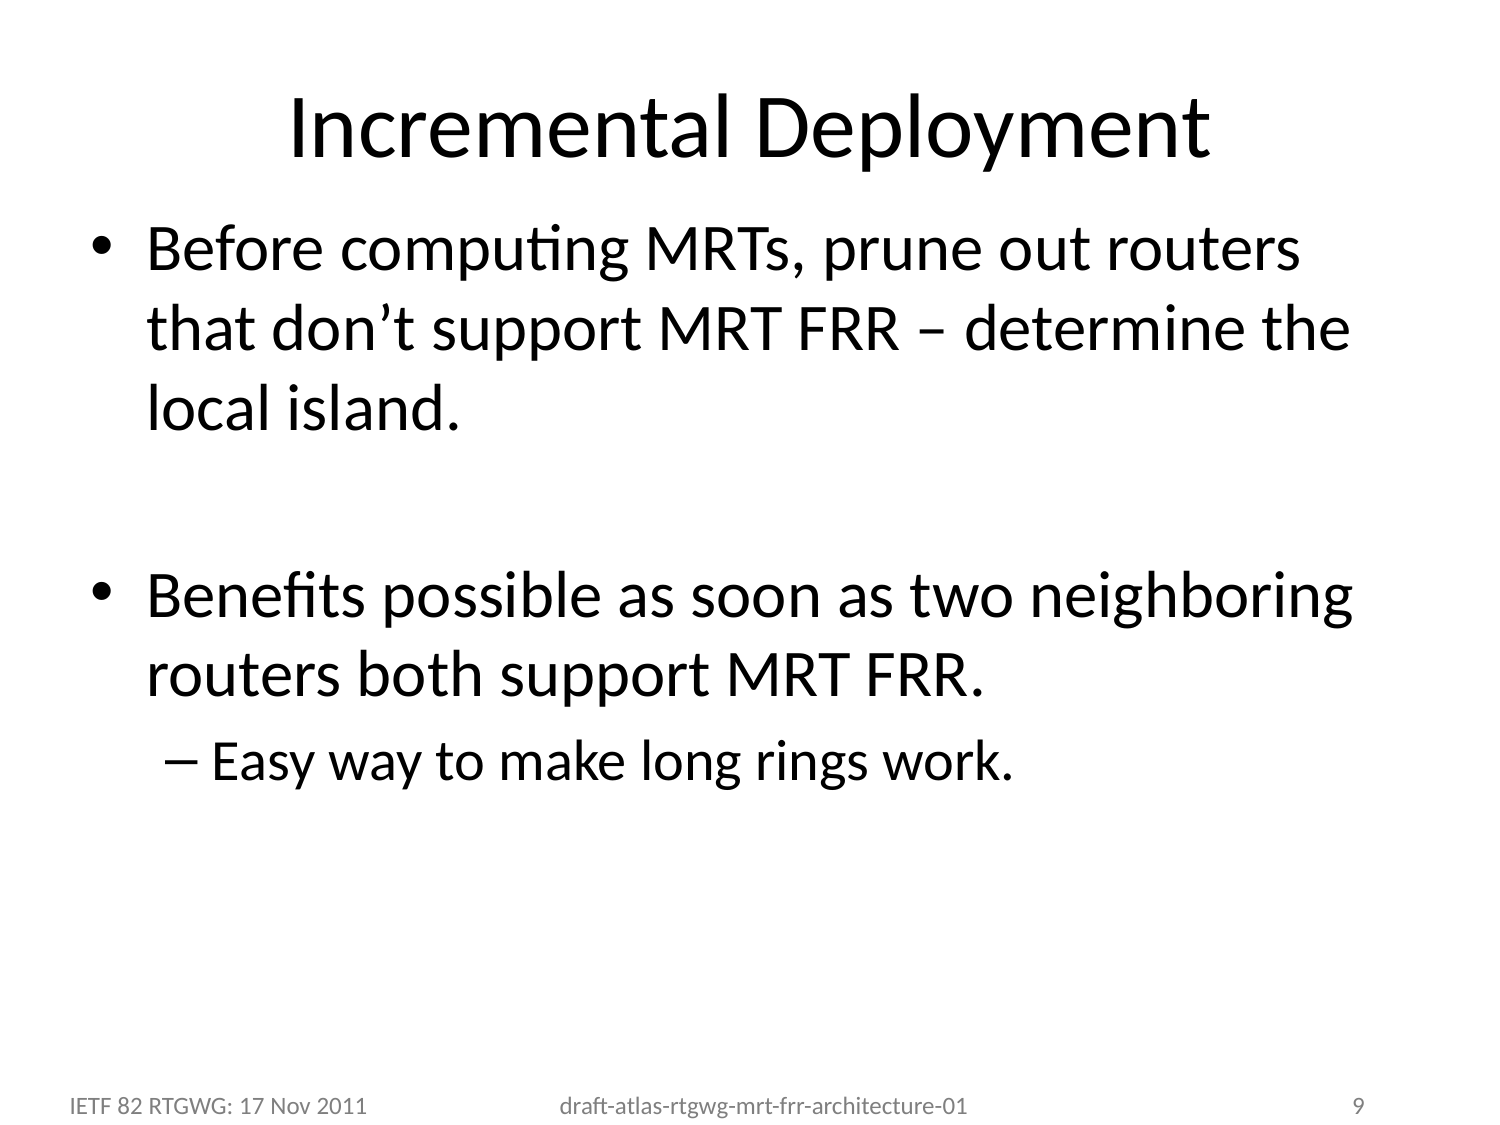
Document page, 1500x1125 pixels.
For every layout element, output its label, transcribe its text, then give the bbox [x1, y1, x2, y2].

title Incremental Deployment [75, 45, 1425, 196]
list Before computing MRTs, prune out routers that don’t support MRT FRR – determine the local island. Benefits possible as soon as two neighboring routers both support MRT FRR. Easy way to make long rings work. [75, 196, 1425, 1005]
